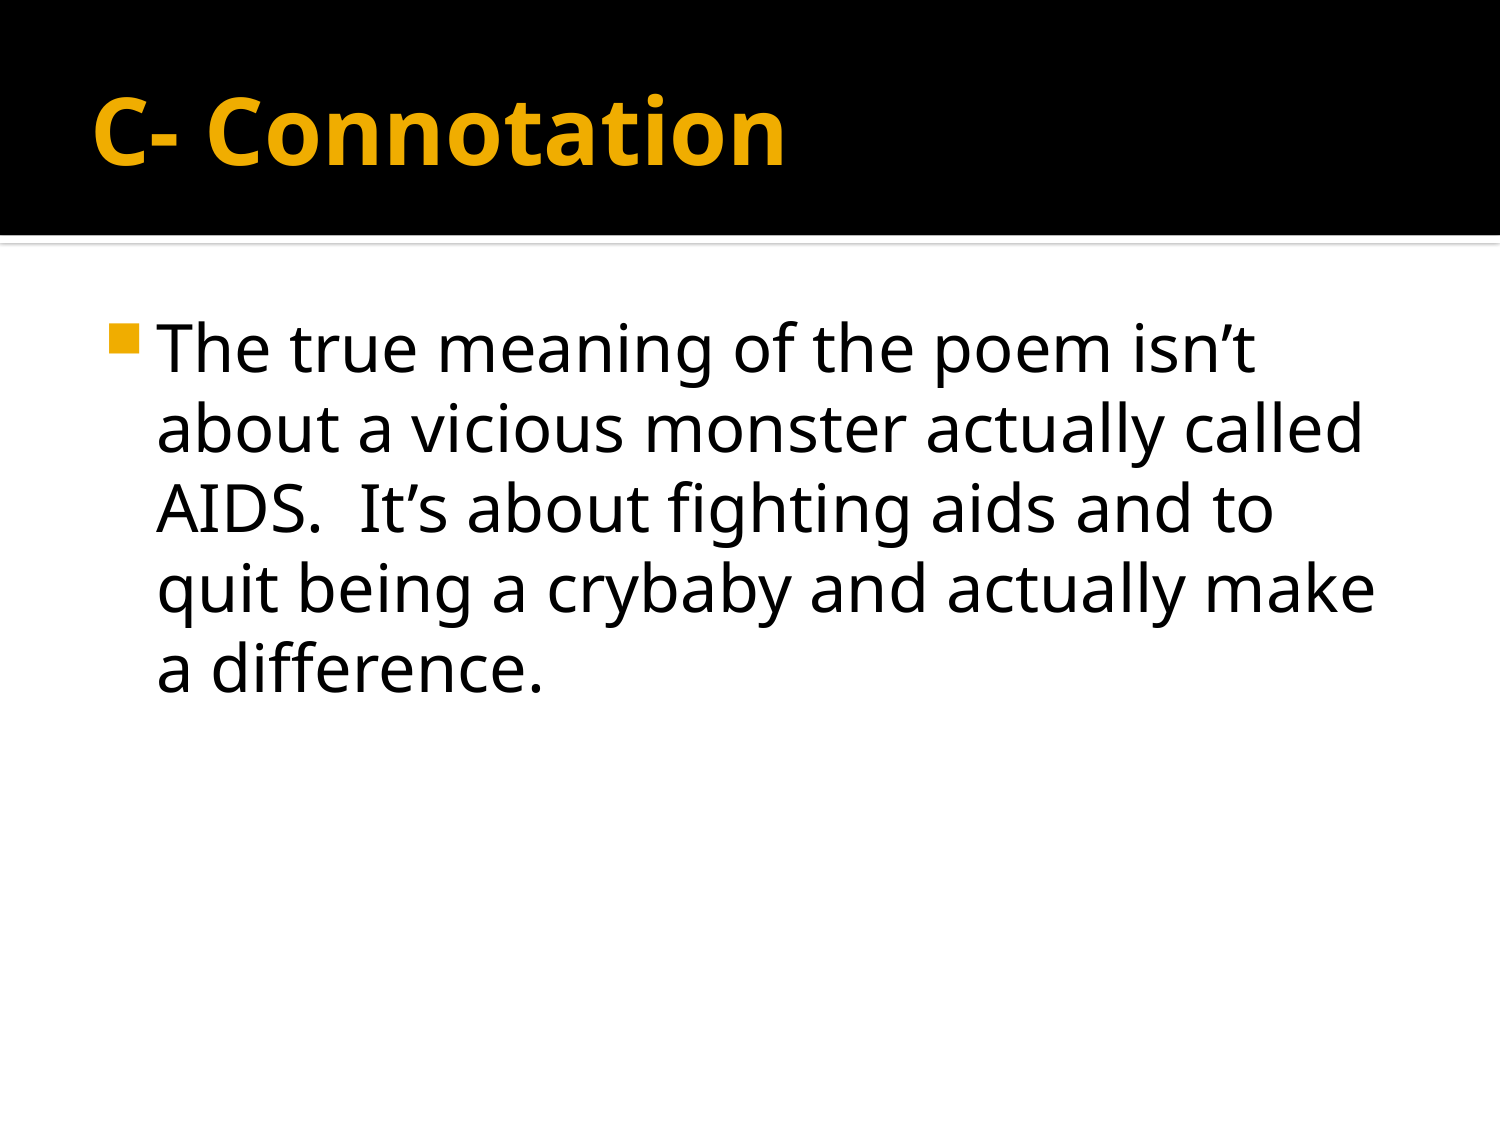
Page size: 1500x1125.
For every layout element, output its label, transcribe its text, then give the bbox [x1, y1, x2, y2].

list The true meaning of the poem isn’t about a vicious monster actually called AIDS. It’s about fighting aids and to quit being a crybaby and actually make a difference. [75, 291, 1425, 1050]
title C- Connotation [75, 25, 1425, 231]
